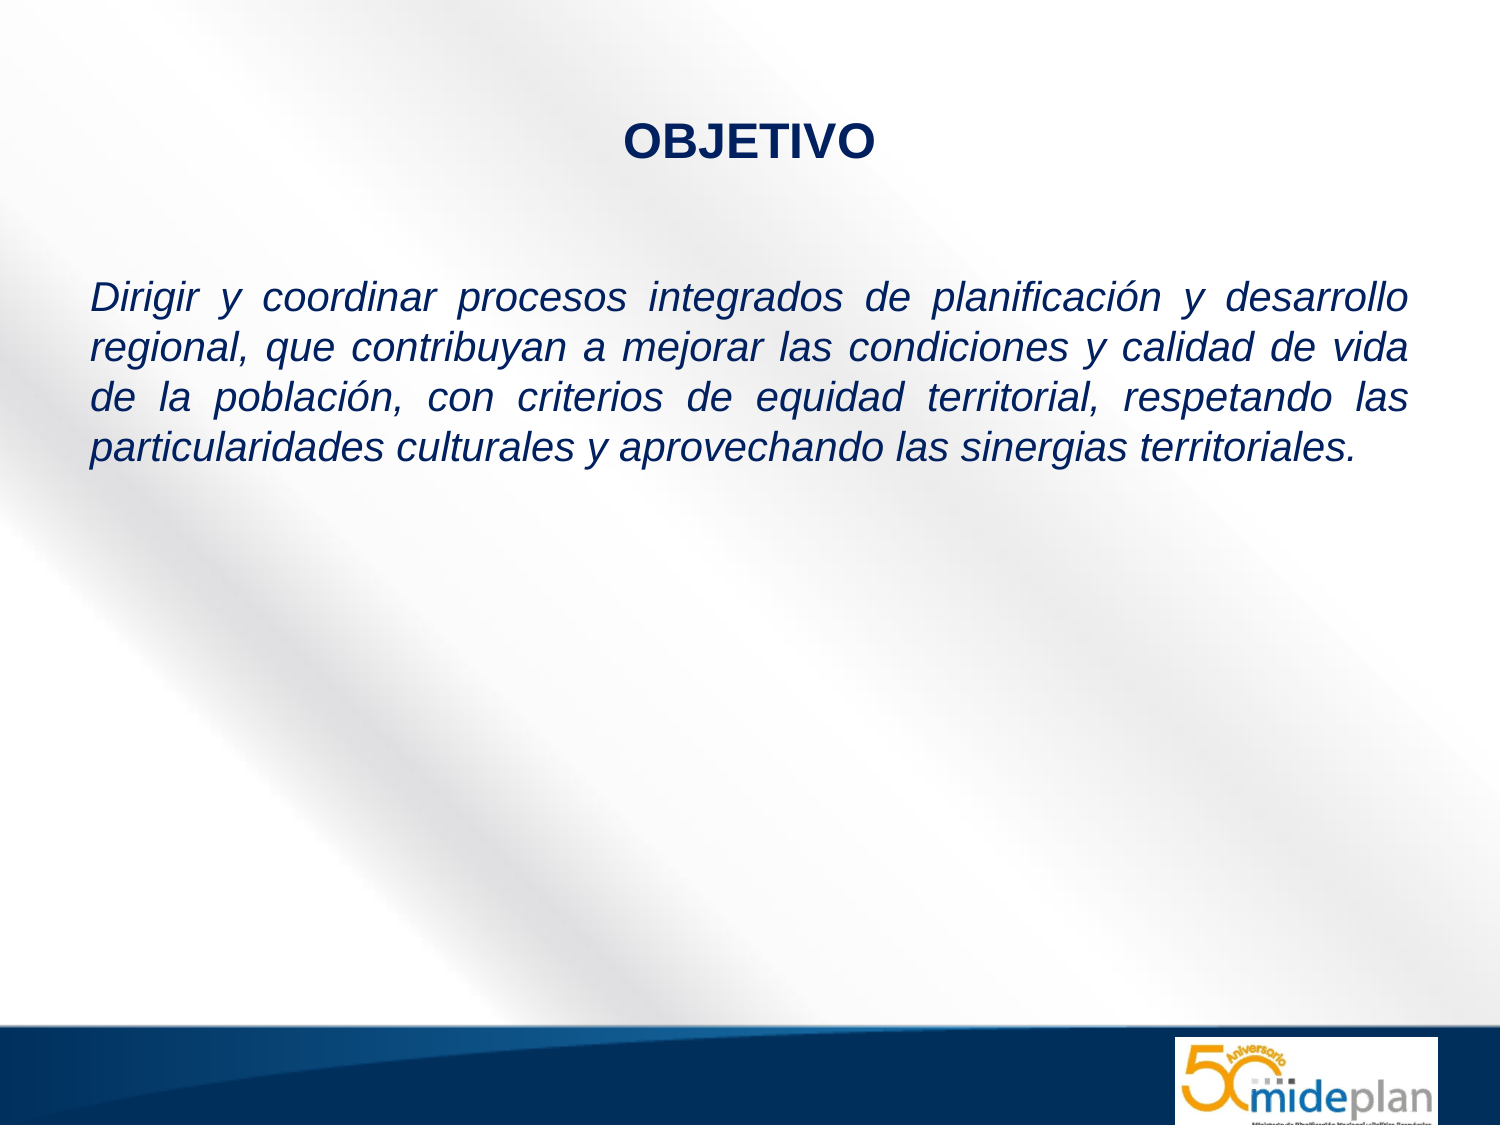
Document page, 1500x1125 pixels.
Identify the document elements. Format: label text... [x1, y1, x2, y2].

picture [0, 0, 1500, 1125]
list Dirigir y coordinar procesos integrados de planificación y desarrollo regional, que contribuyan a mejorar las condiciones y calidad de vida de la población, con criterios de equidad territorial, respetando las particularidades culturales y aprovechando las sinergias territoriales. [74, 262, 1426, 876]
title OBJETIVO [74, 44, 1426, 233]
